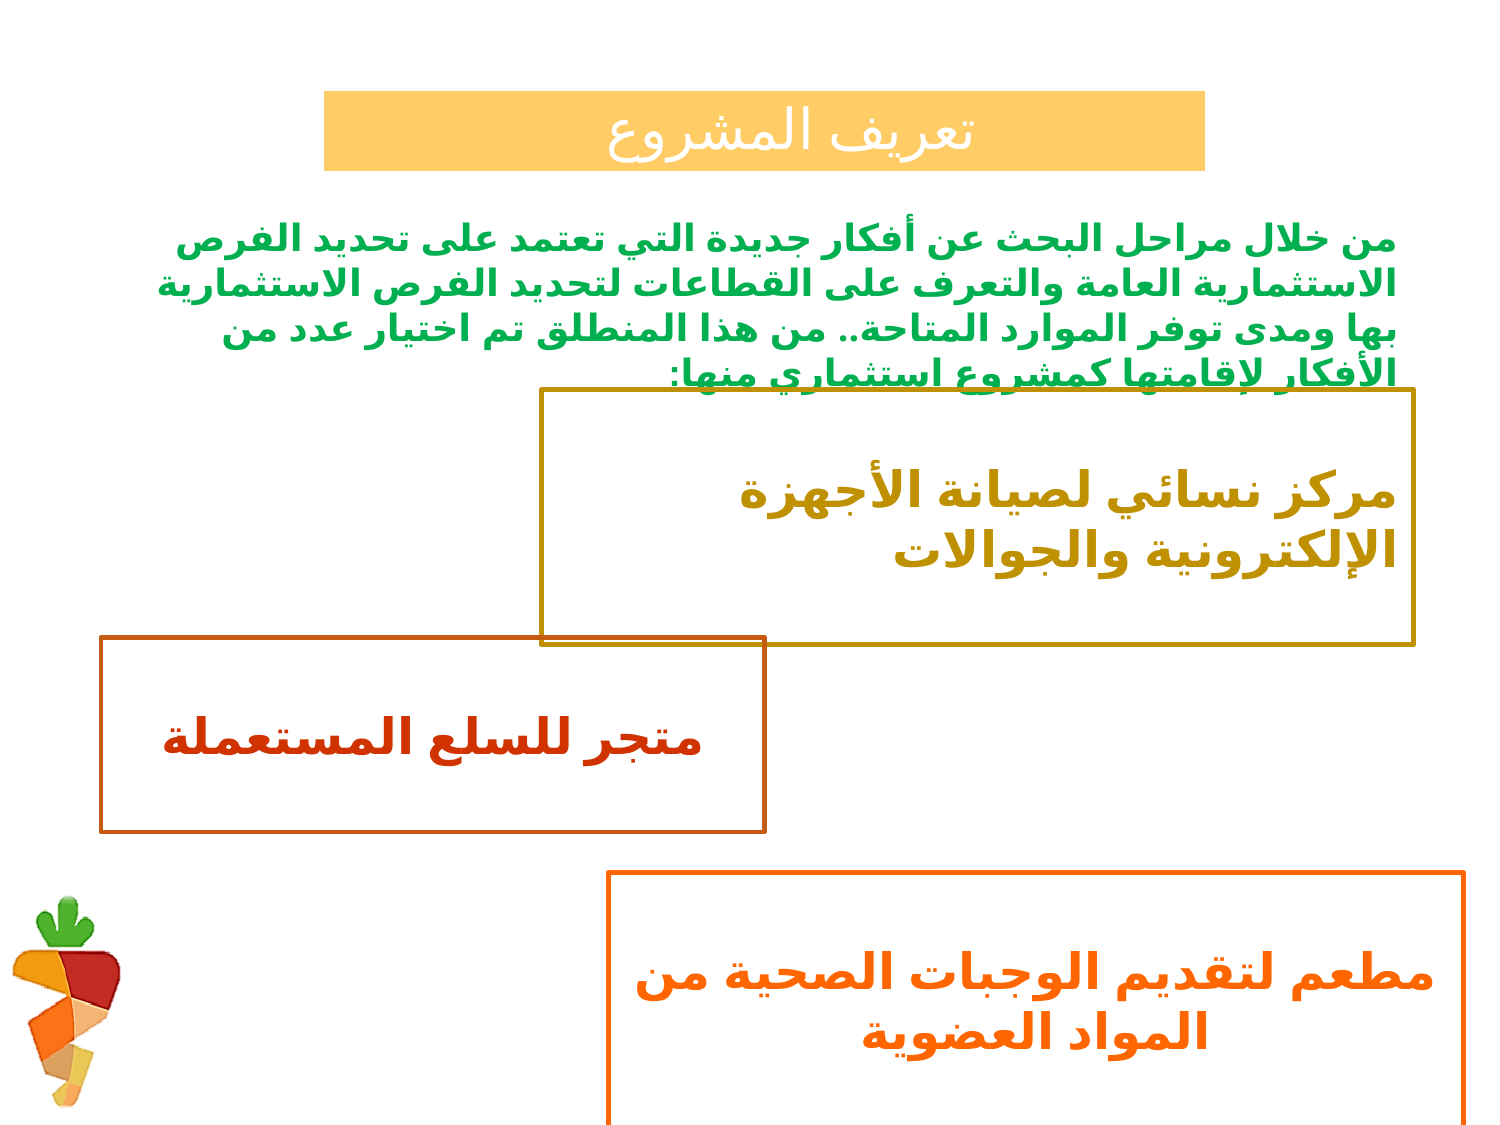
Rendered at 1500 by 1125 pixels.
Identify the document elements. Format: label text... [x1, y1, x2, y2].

picture [4, 893, 126, 1108]
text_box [322, 89, 1207, 172]
text_box مركز نسائي لصيانة الأجهزة الإلكترونية والجوالات [541, 389, 1414, 645]
text_box متجر للسلع المستعملة [101, 637, 765, 832]
text_box مطعم لتقديم الوجبات الصحية من المواد العضوية [608, 872, 1464, 1125]
text_box من خلال مراحل البحث عن أفكار جديدة التي تعتمد على تحديد الفرص الاستثمارية العامة والتعرف على القطاعات لتحديد الفرص الاستثمارية بها ومدى توفر الموارد المتاحة.. من هذا المنطلق تم اختيار عدد من الأفكار لإقامتها كمشروع استثماري منها: [125, 206, 1414, 402]
